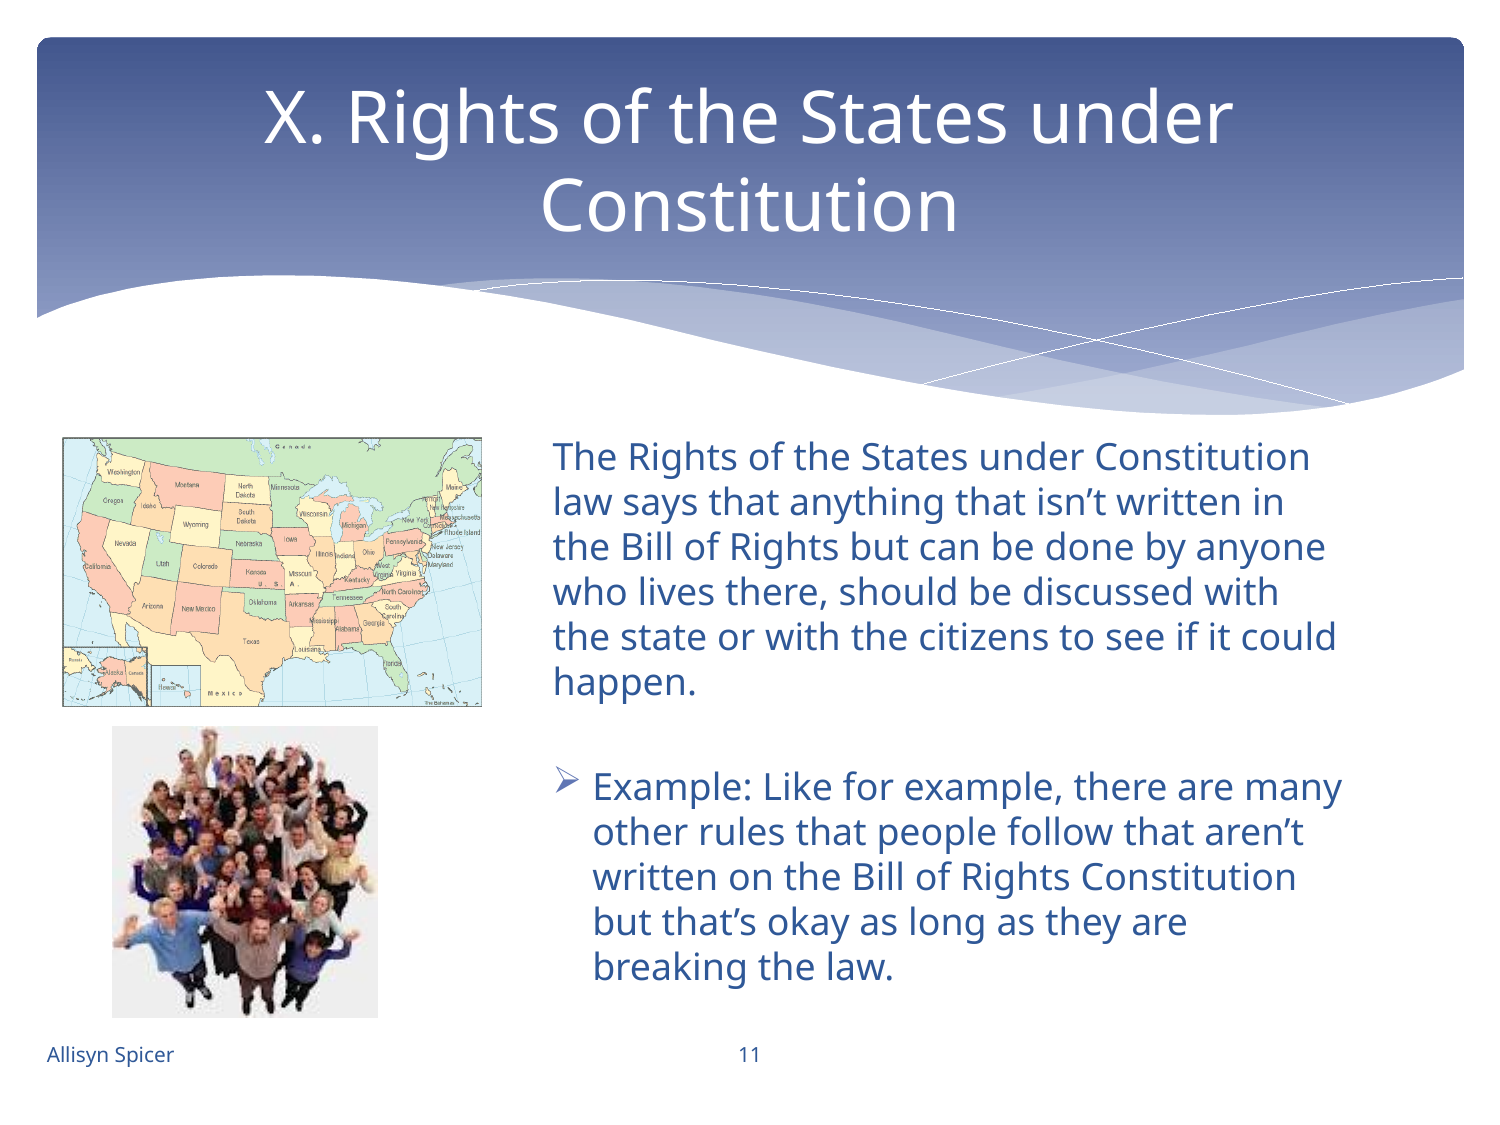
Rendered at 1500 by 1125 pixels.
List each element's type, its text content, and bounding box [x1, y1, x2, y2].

title X. Rights of the States under Constitution [75, 55, 1425, 261]
picture [62, 437, 482, 707]
footer Allisyn Spicer [31, 1025, 653, 1086]
slide_number 11 [654, 1025, 846, 1086]
list The Rights of the States under Constitution law says that anything that isn’t written in the Bill of Rights but can be done by anyone who lives there, should be discussed with the state or with the citizens to see if it could happen. Example: Like for example, there are many other rules that people follow that aren’t written on the Bill of Rights Constitution but that’s okay as long as they are breaking the law. [537, 425, 1359, 1005]
picture [112, 726, 378, 1018]
